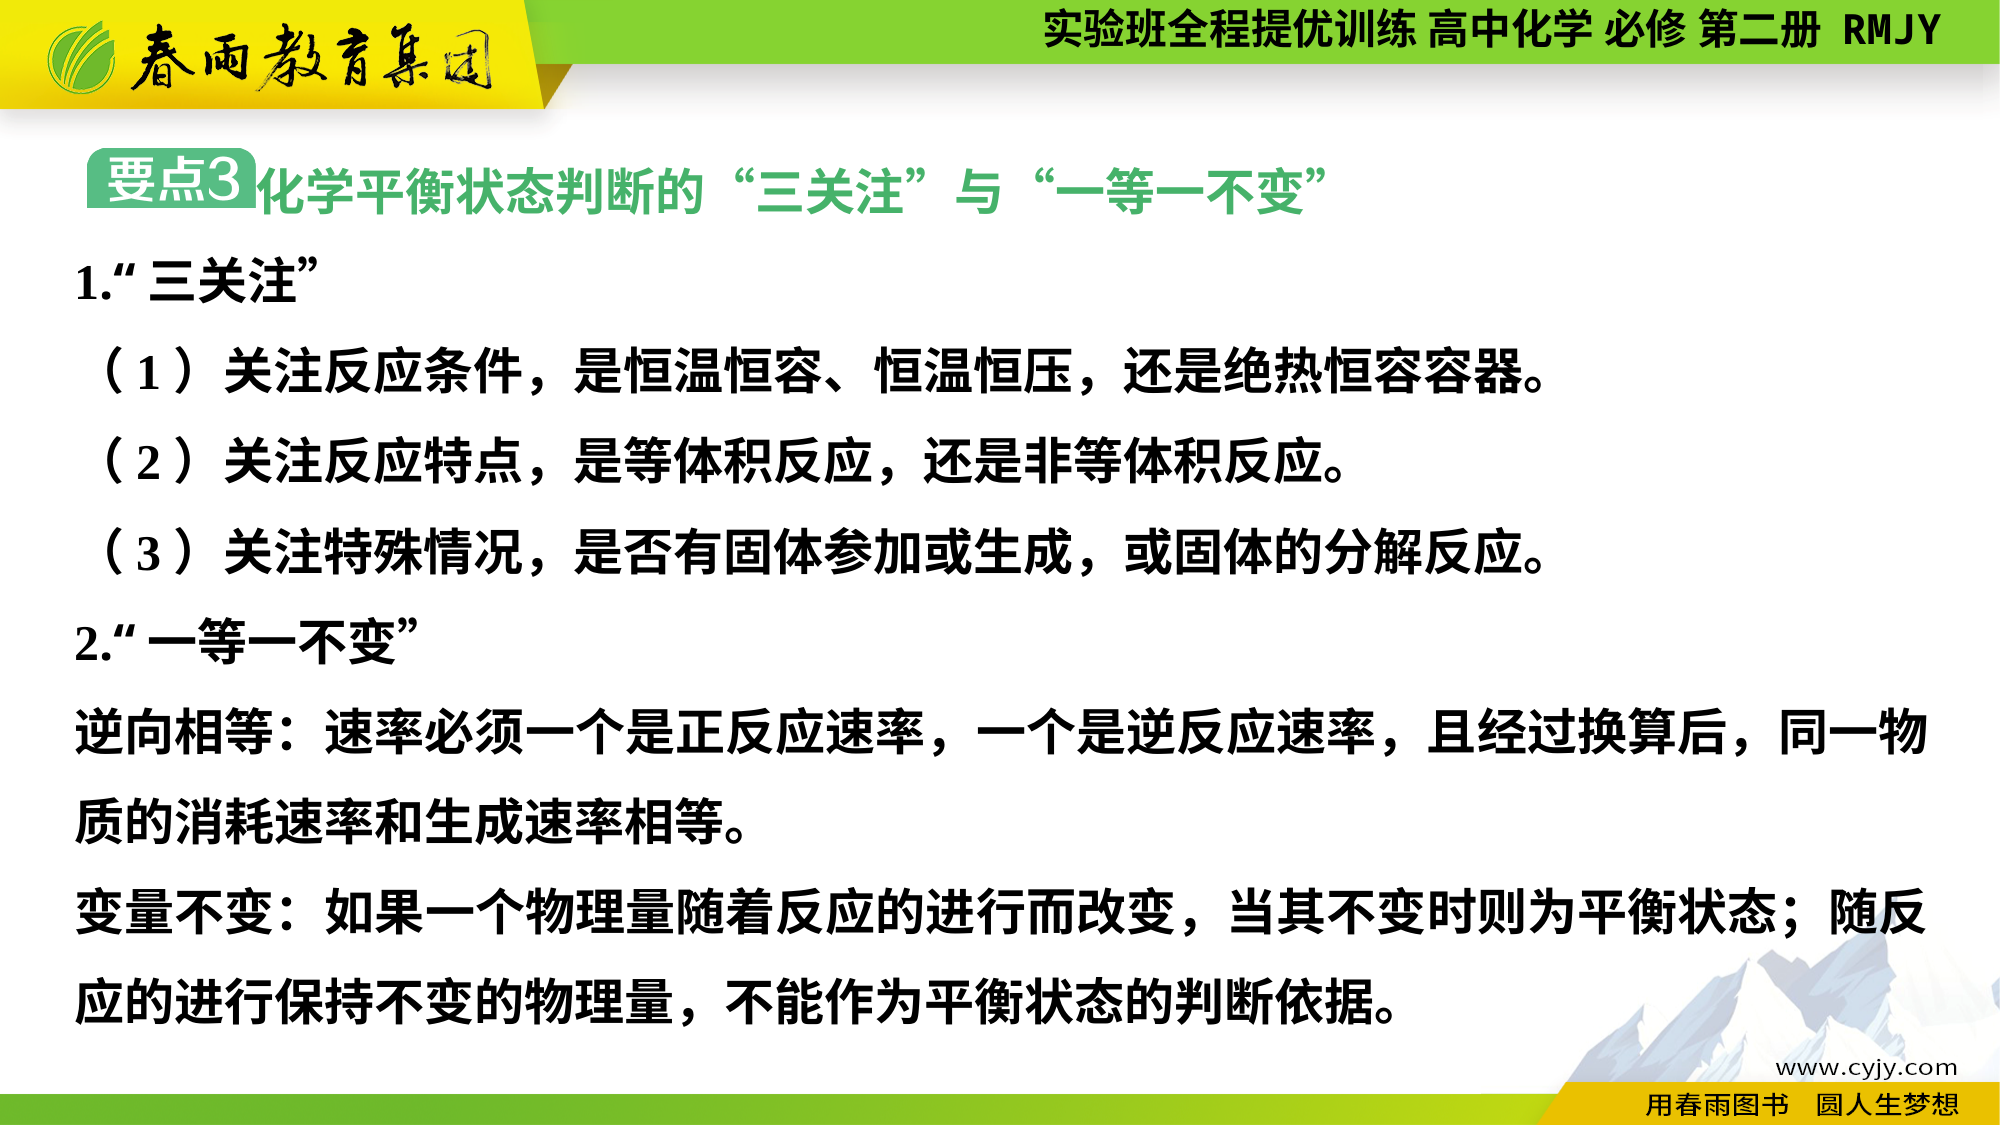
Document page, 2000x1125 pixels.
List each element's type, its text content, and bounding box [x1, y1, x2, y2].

list 化学平衡状态判断的“三关注”与“一等一不变” 1.“三关注” （1）关注反应条件，是恒温恒容、恒温恒压，还是绝热恒容容器。 （2）关注反应特点，是等体积反应，还是非等体积反应。 （3）关注特殊情况，是否有固体参加或生成，或固体的分解反应。 2.“一等一不变” 逆向相等：速率必须一个是正反应速率，一个是逆反应速率，且经过换算后，同一物质的消耗速率和生成速率相等。 变量不变：如果一个物理量随着反应的进行而改变，当其不变时则为平衡状态；随反应的进行保持不变的物理量，不能作为平衡状态的判断依据。 [59, 122, 1944, 1047]
picture [0, 0, 2000, 1125]
